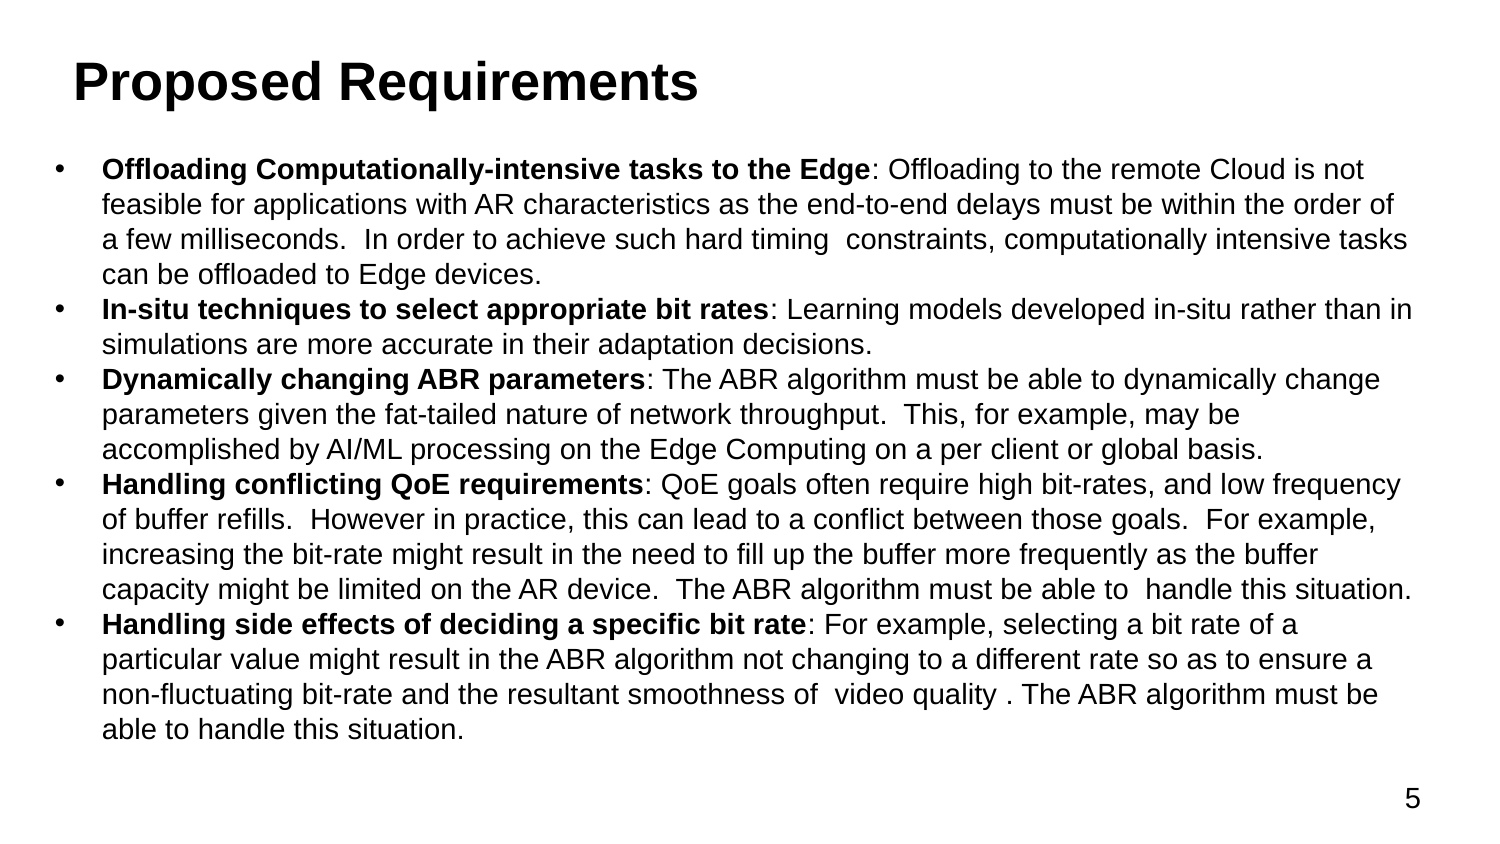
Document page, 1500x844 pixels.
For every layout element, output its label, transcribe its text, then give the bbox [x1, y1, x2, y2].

text_box Offloading Computationally-intensive tasks to the Edge: Offloading to the remote Cloud is not feasible for applications with AR characteristics as the end-to-end delays must be within the order of a few milliseconds. In order to achieve such hard timing constraints, computationally intensive tasks can be offloaded to Edge devices. In-situ techniques to select appropriate bit rates: Learning models developed in-situ rather than in simulations are more accurate in their adaptation decisions. Dynamically changing ABR parameters: The ABR algorithm must be able to dynamically change parameters given the fat-tailed nature of network throughput. This, for example, may be accomplished by AI/ML processing on the Edge Computing on a per client or global basis. Handling conflicting QoE requirements: QoE goals often require high bit-rates, and low frequency of buffer refills. However in practice, this can lead to a conflict between those goals. For example, increasing the bit-rate might result in the need to fill up the buffer more frequently as the buffer capacity might be limited on the AR device. The ABR algorithm must be able to handle this situation. Handling side effects of deciding a specific bit rate: For example, selecting a bit rate of a particular value might result in the ABR algorithm not changing to a different rate so as to ensure a non-fluctuating bit-rate and the resultant smoothness of video quality . The ABR algorithm must be able to handle this situation. [40, 143, 1435, 753]
title Proposed Requirements [58, 21, 1456, 116]
slide_number 5 [1389, 764, 1480, 830]
